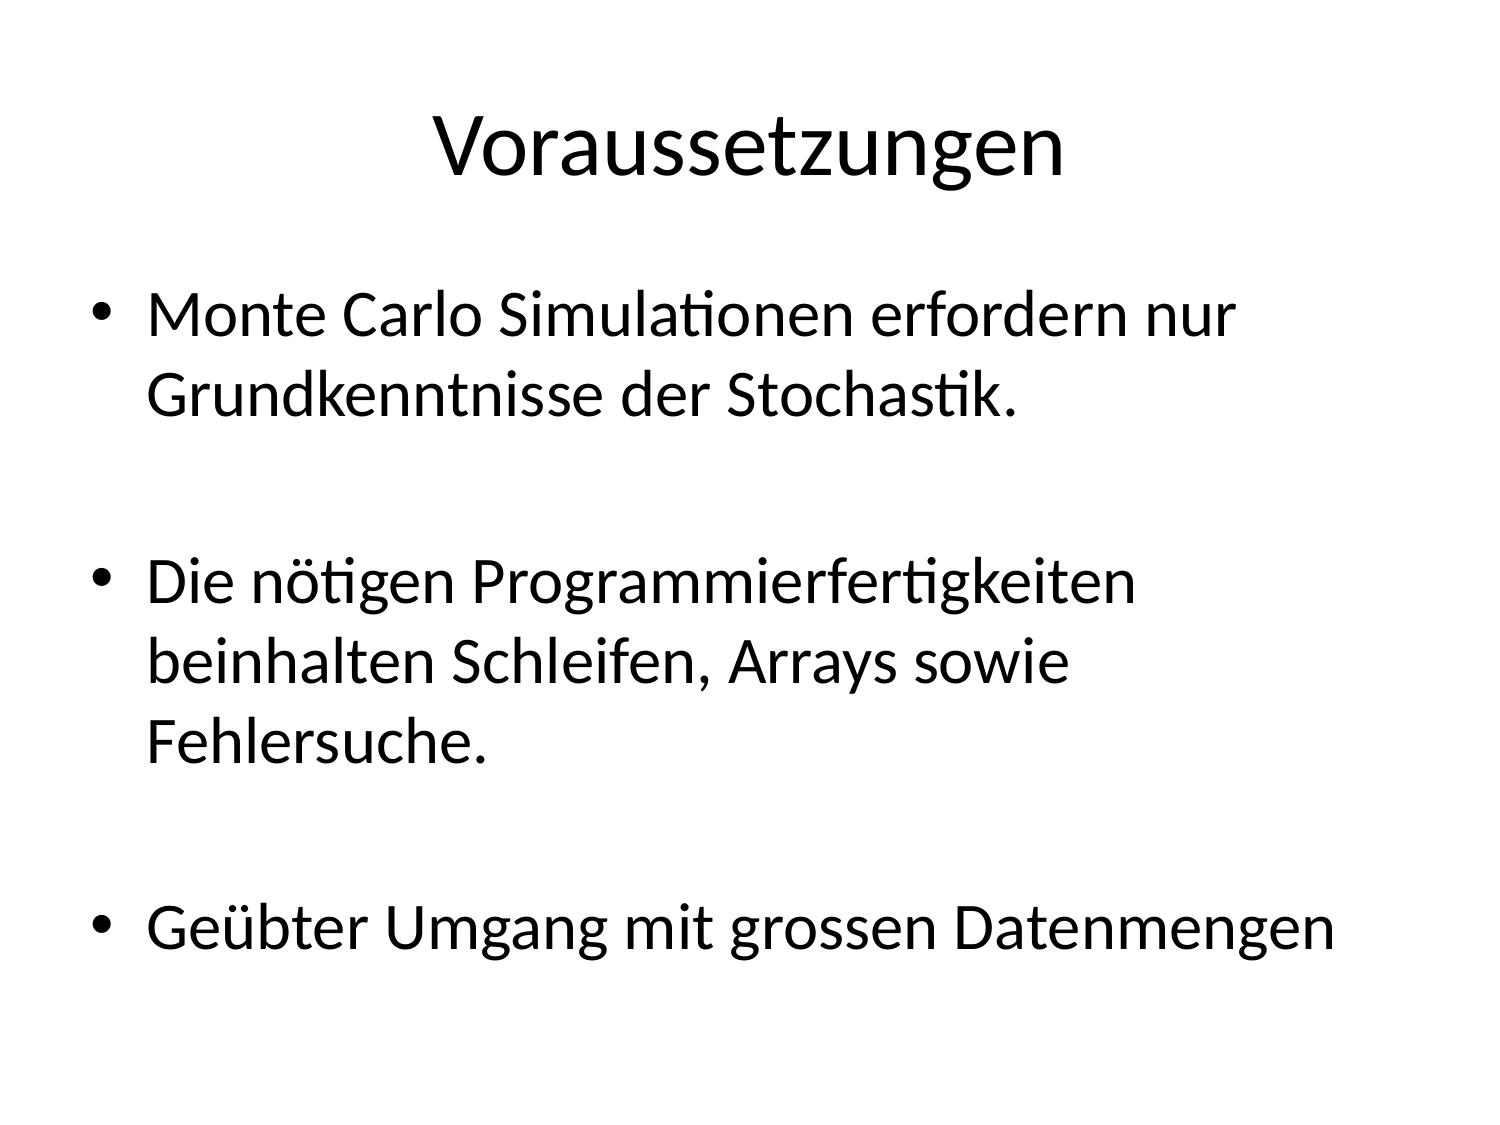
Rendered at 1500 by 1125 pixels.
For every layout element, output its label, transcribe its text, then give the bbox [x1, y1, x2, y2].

list Monte Carlo Simulationen erfordern nur Grundkenntnisse der Stochastik. Die nötigen Programmierfertigkeiten beinhalten Schleifen, Arrays sowie Fehlersuche. Geübter Umgang mit grossen Datenmengen [75, 262, 1425, 1005]
title Voraussetzungen [75, 45, 1425, 233]
